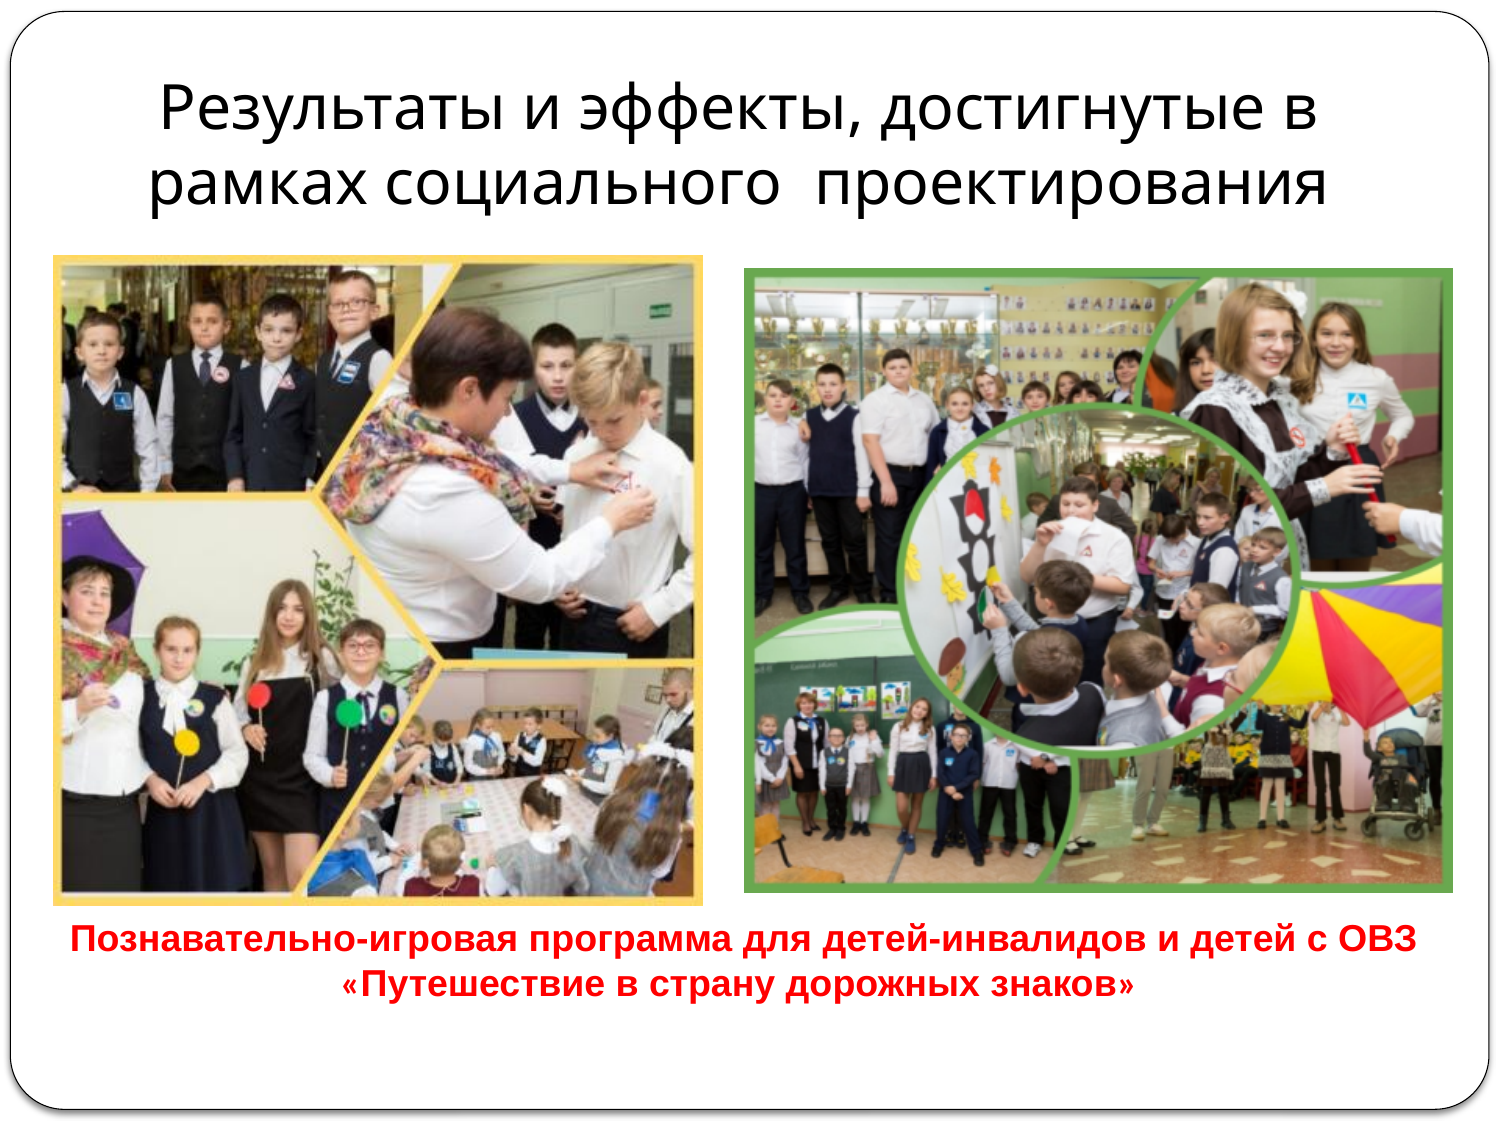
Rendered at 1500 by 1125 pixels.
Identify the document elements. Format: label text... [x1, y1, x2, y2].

text_box Познавательно-игровая программа для детей-инвалидов и детей с ОВЗ «Путешествие в страну дорожных знаков» [29, 906, 1459, 1056]
picture [743, 268, 1454, 893]
picture [52, 255, 704, 906]
title Результаты и эффекты, достигнутые в рамках социального проектирования [52, 44, 1426, 233]
